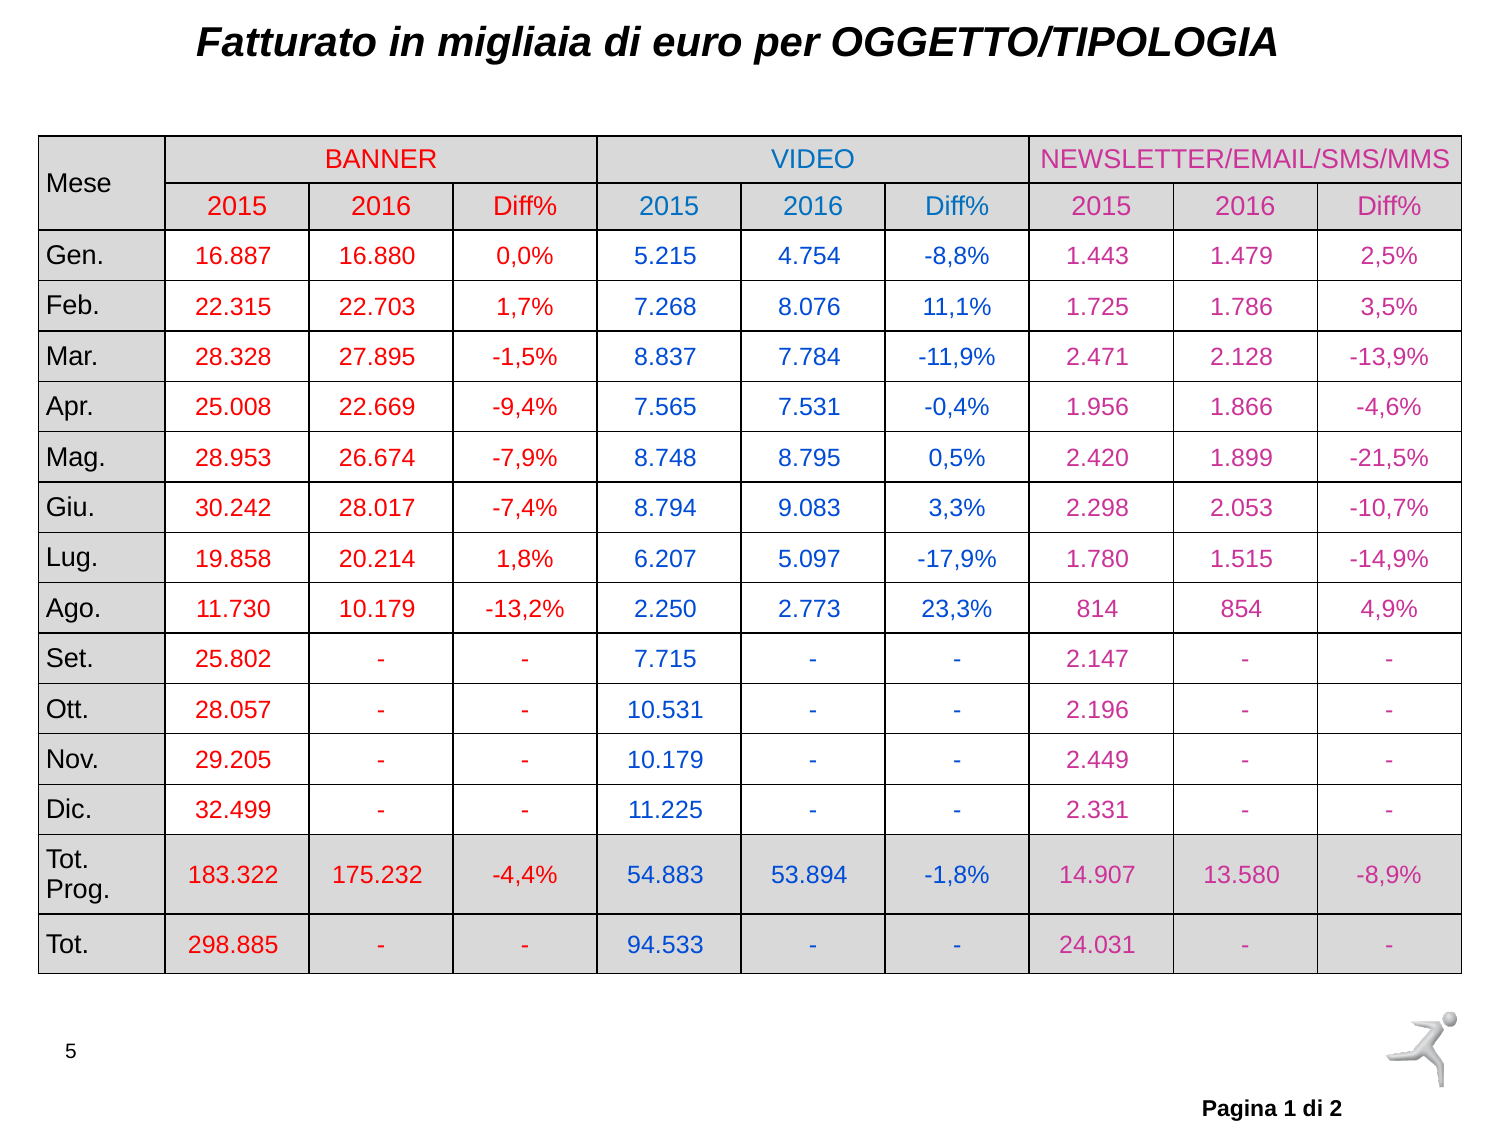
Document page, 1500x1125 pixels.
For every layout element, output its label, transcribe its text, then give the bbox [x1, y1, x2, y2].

table_cell 1.515 [1174, 533, 1317, 582]
table_cell 0,0% [454, 231, 596, 280]
table_cell 8.837 [598, 332, 740, 381]
text_box [645, 42, 676, 86]
table_cell Feb. [39, 281, 164, 330]
table_cell - [886, 785, 1028, 834]
table_cell 1.866 [1174, 382, 1317, 431]
table_cell 2.331 [1030, 785, 1173, 834]
table_cell - [742, 915, 884, 973]
table_cell -9,4% [454, 382, 596, 431]
table_cell -7,4% [454, 483, 596, 532]
table_cell 25.008 [166, 382, 308, 431]
table_cell Giu. [39, 483, 164, 532]
table_cell Diff% [454, 184, 596, 229]
table_cell -4,4% [454, 835, 596, 913]
table_cell - [886, 734, 1028, 784]
table_cell 2.250 [598, 583, 740, 632]
table_cell 2.449 [1030, 734, 1173, 784]
table_cell 32.499 [166, 785, 308, 834]
table_cell 25.802 [166, 634, 308, 683]
table_cell 3,3% [886, 483, 1028, 532]
table_cell 2015 [598, 184, 740, 229]
table_cell 2.471 [1030, 332, 1173, 381]
table_cell 7.531 [742, 382, 884, 431]
table_cell - [1318, 915, 1461, 973]
table_cell - [1318, 634, 1461, 683]
table_cell 54.883 [598, 835, 740, 913]
table_cell 19.858 [166, 533, 308, 582]
table_cell 7.715 [598, 634, 740, 683]
table_cell 28.328 [166, 332, 308, 381]
table_cell 27.895 [310, 332, 452, 381]
table_header BANNER [166, 137, 596, 182]
text_box Fatturato in migliaia di euro per OGGETTO/TIPOLOGIA [29, 7, 1447, 72]
table_cell 298.885 [166, 915, 308, 973]
table_cell - [1174, 915, 1317, 973]
table_cell 814 [1030, 583, 1173, 632]
table_cell - [454, 915, 596, 973]
table_cell - [310, 734, 452, 784]
table_cell 13.580 [1174, 835, 1317, 913]
table_cell 4,9% [1318, 583, 1461, 632]
table_cell - [742, 634, 884, 683]
table_cell 10.179 [310, 583, 452, 632]
table_cell 10.179 [598, 734, 740, 784]
text_box Pagina 1 di 2 [1187, 1086, 1400, 1125]
table_cell - [1174, 734, 1317, 784]
table_cell - [886, 915, 1028, 973]
table_cell - [454, 634, 596, 683]
table_cell 14.907 [1030, 835, 1173, 913]
table_cell 2016 [742, 184, 884, 229]
table_cell - [1174, 634, 1317, 683]
table_header Mese [39, 137, 164, 229]
picture [1366, 990, 1476, 1109]
table_cell -10,7% [1318, 483, 1461, 532]
table_cell 8.076 [742, 281, 884, 330]
table_cell - [1318, 734, 1461, 784]
table_cell 2.773 [742, 583, 884, 632]
table_cell - [310, 634, 452, 683]
table_cell Diff% [886, 184, 1028, 229]
table_cell 1.479 [1174, 231, 1317, 280]
table_cell 2015 [166, 184, 308, 229]
table_cell 94.533 [598, 915, 740, 973]
table_cell 5.215 [598, 231, 740, 280]
table_cell -4,6% [1318, 382, 1461, 431]
table_cell 2.420 [1030, 432, 1173, 481]
table_cell - [886, 634, 1028, 683]
table_cell -8,8% [886, 231, 1028, 280]
table_cell - [454, 785, 596, 834]
table_header NEWSLETTER/EMAIL/SMS/MMS [1030, 137, 1461, 182]
table_cell 2.128 [1174, 332, 1317, 381]
table_cell - [454, 734, 596, 784]
table_cell 2015 [1030, 184, 1173, 229]
table_cell 11.225 [598, 785, 740, 834]
table_cell 175.232 [310, 835, 452, 913]
table_cell 1.443 [1030, 231, 1173, 280]
table_cell Dic. [39, 785, 164, 834]
table_cell Mar. [39, 332, 164, 381]
table_cell Gen. [39, 231, 164, 280]
table_cell Ott. [39, 684, 164, 733]
table_cell 7.784 [742, 332, 884, 381]
table_cell -21,5% [1318, 432, 1461, 481]
table_cell - [310, 684, 452, 733]
table_cell 30.242 [166, 483, 308, 532]
table_cell -11,9% [886, 332, 1028, 381]
table_cell 26.674 [310, 432, 452, 481]
table_cell 22.703 [310, 281, 452, 330]
table_cell 8.748 [598, 432, 740, 481]
table_cell - [310, 785, 452, 834]
table_cell 7.565 [598, 382, 740, 431]
table_cell - [742, 785, 884, 834]
table_cell 10.531 [598, 684, 740, 733]
table_cell 5.097 [742, 533, 884, 582]
table_cell 1.899 [1174, 432, 1317, 481]
table_cell Diff% [1318, 184, 1461, 229]
table_cell 22.315 [166, 281, 308, 330]
table_cell Lug. [39, 533, 164, 582]
table_cell 1,7% [454, 281, 596, 330]
table_cell 16.880 [310, 231, 452, 280]
table_cell 28.017 [310, 483, 452, 532]
table_cell - [310, 915, 452, 973]
table_cell -7,9% [454, 432, 596, 481]
table_cell 1.725 [1030, 281, 1173, 330]
table_cell - [1174, 684, 1317, 733]
table_cell 0,5% [886, 432, 1028, 481]
table_cell 8.794 [598, 483, 740, 532]
table_cell 6.207 [598, 533, 740, 582]
table_cell 28.057 [166, 684, 308, 733]
table_cell 1.780 [1030, 533, 1173, 582]
table_cell 16.887 [166, 231, 308, 280]
table_cell Nov. [39, 734, 164, 784]
table_cell 11,1% [886, 281, 1028, 330]
text_box [601, 32, 632, 88]
table_cell 1.786 [1174, 281, 1317, 330]
table_cell -17,9% [886, 533, 1028, 582]
table_cell 2,5% [1318, 231, 1461, 280]
table_cell 2.196 [1030, 684, 1173, 733]
table_cell 2.053 [1174, 483, 1317, 532]
table_cell 183.322 [166, 835, 308, 913]
table_cell -1,8% [886, 835, 1028, 913]
table_cell 3,5% [1318, 281, 1461, 330]
table_cell 23,3% [886, 583, 1028, 632]
table_cell 24.031 [1030, 915, 1173, 973]
table_cell Mag. [39, 432, 164, 481]
table_cell -0,4% [886, 382, 1028, 431]
table_cell -13,2% [454, 583, 596, 632]
table_cell 53.894 [742, 835, 884, 913]
table_cell - [454, 684, 596, 733]
table_cell 2.298 [1030, 483, 1173, 532]
table_cell Apr. [39, 382, 164, 431]
table_cell -14,9% [1318, 533, 1461, 582]
table_cell 2016 [1174, 184, 1317, 229]
table_cell -13,9% [1318, 332, 1461, 381]
table_cell 854 [1174, 583, 1317, 632]
table_cell -1,5% [454, 332, 596, 381]
table_cell 20.214 [310, 533, 452, 582]
table_cell 9.083 [742, 483, 884, 532]
table_header VIDEO [598, 137, 1028, 182]
table_cell - [886, 684, 1028, 733]
table_cell Tot. Prog. [39, 835, 164, 913]
table_cell - [1174, 785, 1317, 834]
table_cell - [742, 734, 884, 784]
table_cell -8,9% [1318, 835, 1461, 913]
table_cell - [1318, 785, 1461, 834]
table_cell 29.205 [166, 734, 308, 784]
table_cell 1,8% [454, 533, 596, 582]
table_cell 1.956 [1030, 382, 1173, 431]
table_cell 2016 [310, 184, 452, 229]
table_cell 7.268 [598, 281, 740, 330]
table_cell 4.754 [742, 231, 884, 280]
table_cell - [1318, 684, 1461, 733]
table_cell 28.953 [166, 432, 308, 481]
table_cell 8.795 [742, 432, 884, 481]
table_cell 2.147 [1030, 634, 1173, 683]
table_cell Ago. [39, 583, 164, 632]
table_cell Tot. [39, 915, 164, 973]
table_cell - [742, 684, 884, 733]
table_cell 11.730 [166, 583, 308, 632]
table_cell Set. [39, 634, 164, 683]
table_cell 22.669 [310, 382, 452, 431]
